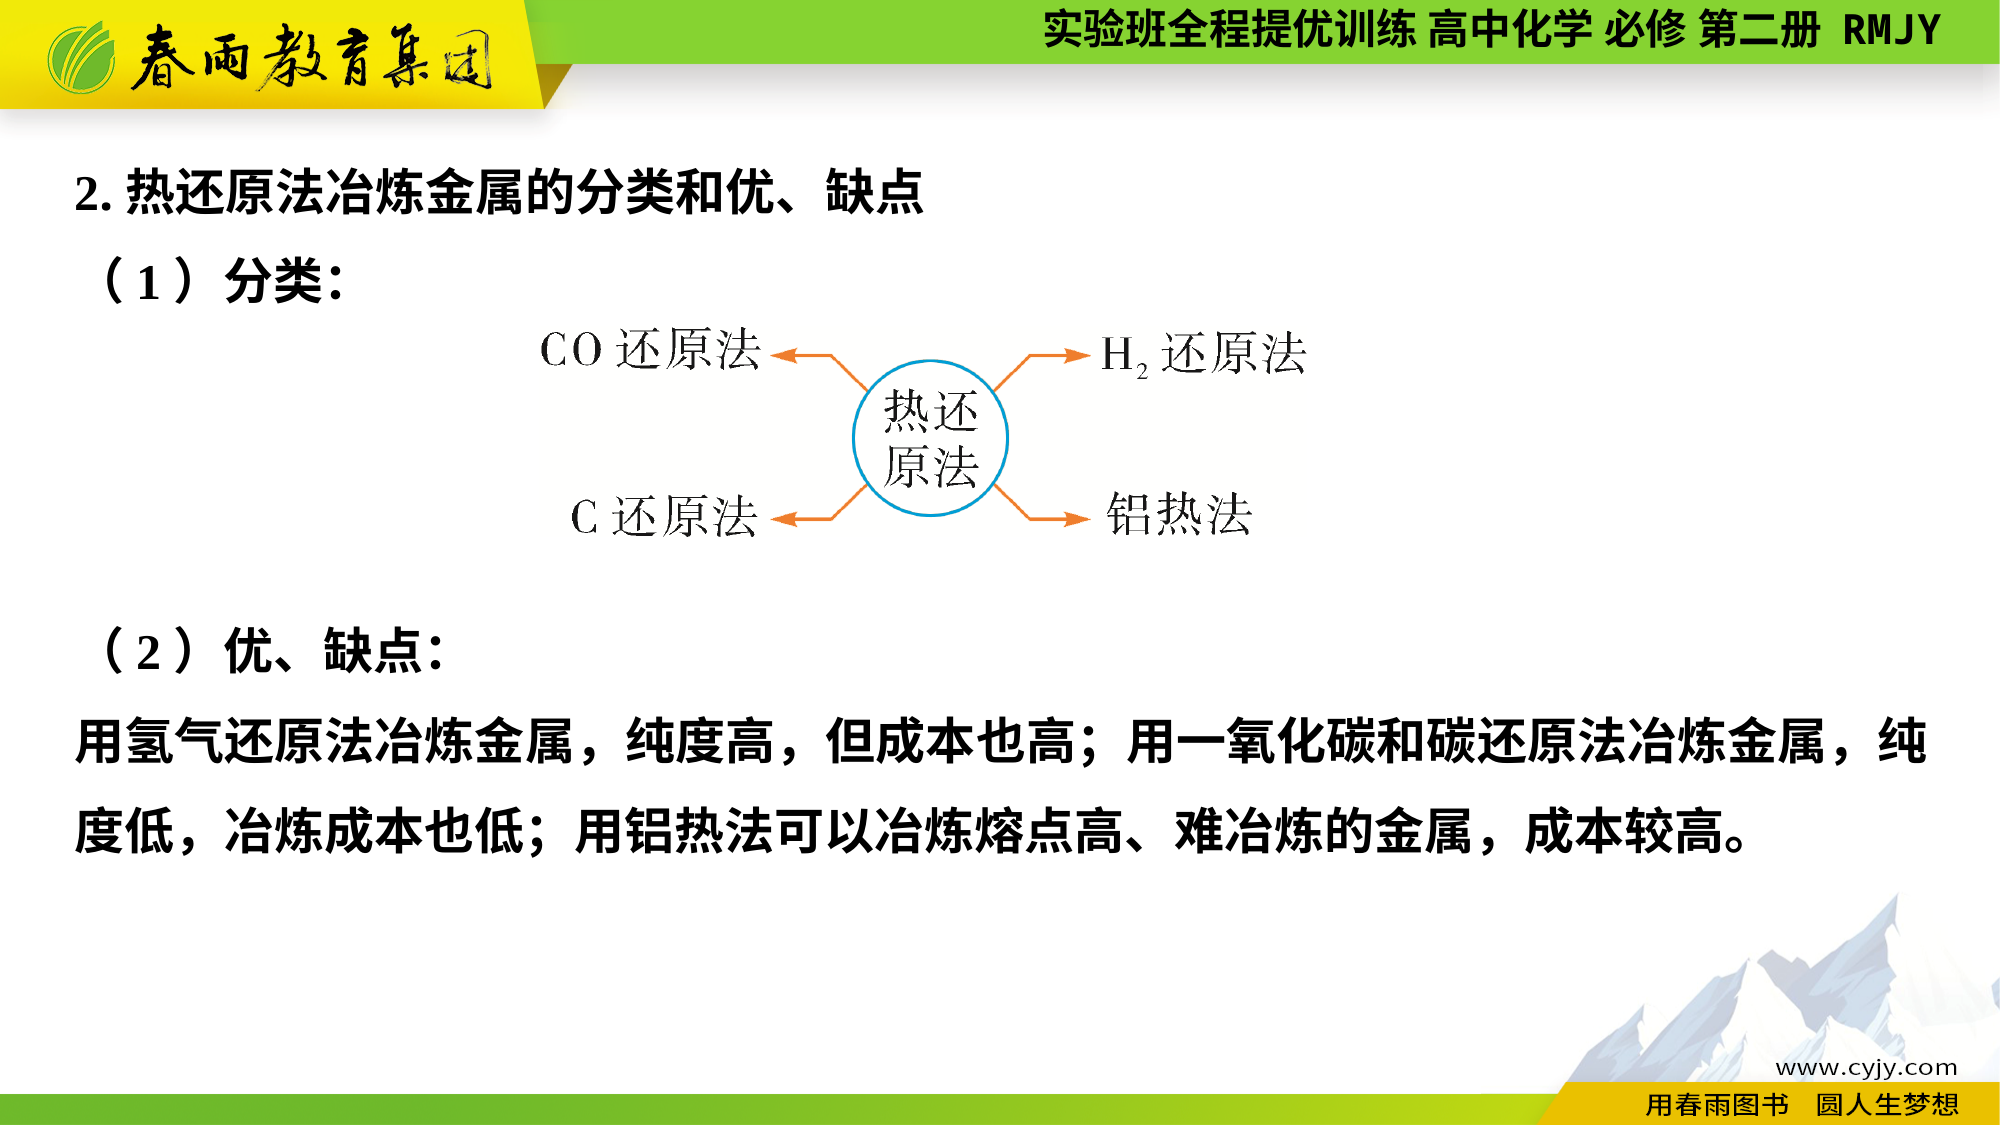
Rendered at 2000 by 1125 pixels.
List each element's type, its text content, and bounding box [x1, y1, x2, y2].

list 2.热还原法冶炼金属的分类和优、缺点 （1）分类： [59, 122, 1944, 320]
picture [0, 0, 2000, 1125]
text_box （2）优、缺点： 用氢气还原法冶炼金属，纯度高，但成本也高；用一氧化碳和碳还原法冶炼金属，纯度低，冶炼成本也低；用铝热法可以冶炼熔点高、难冶炼的金属，成本较高。 [59, 581, 1944, 867]
